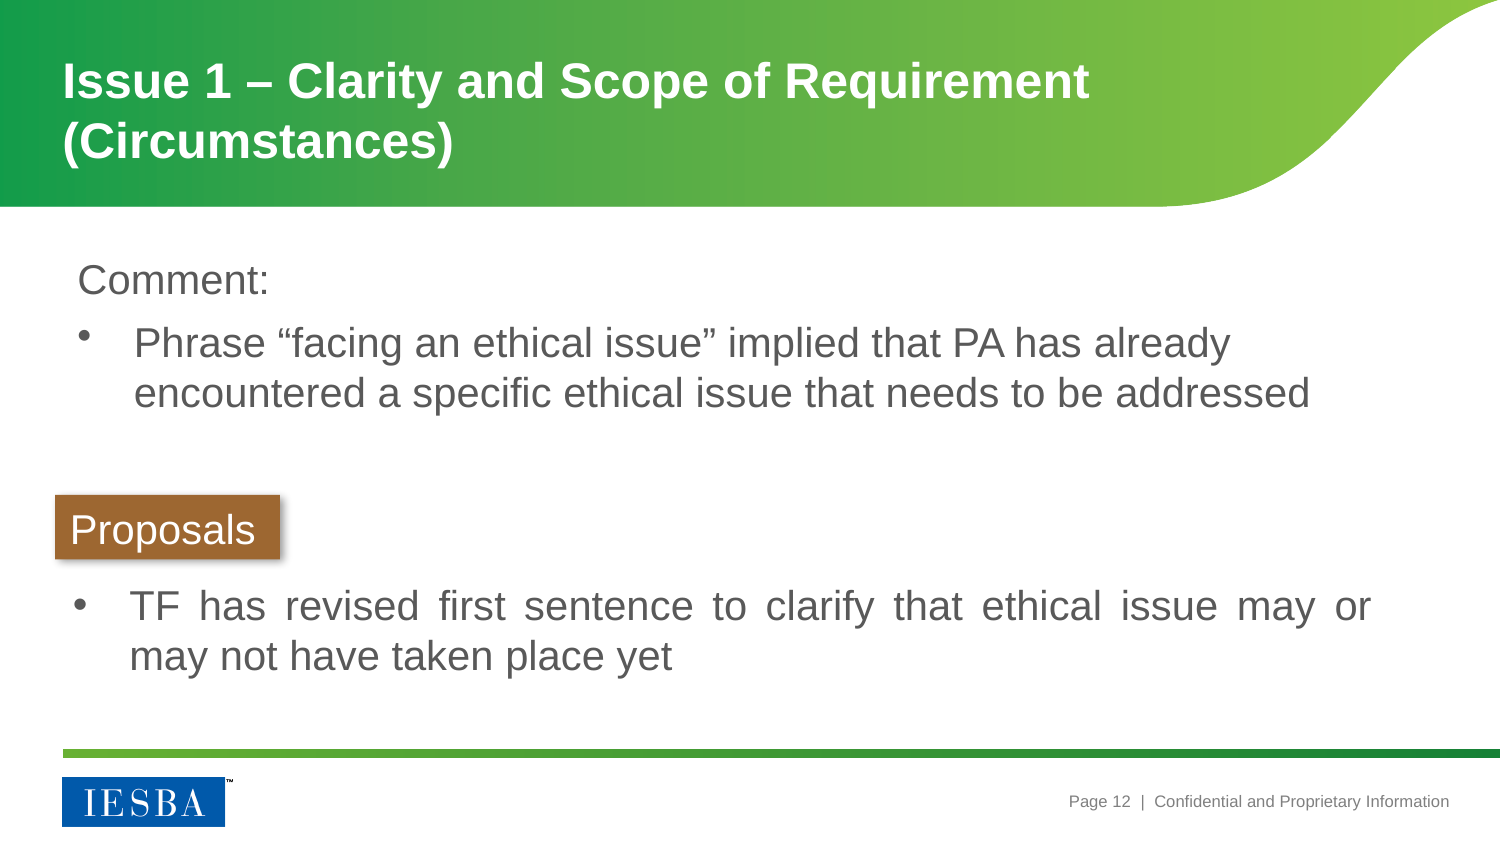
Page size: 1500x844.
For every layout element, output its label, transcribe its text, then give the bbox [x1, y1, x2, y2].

picture [0, 0, 1500, 207]
text_box Comment: Phrase “facing an ethical issue” implied that PA has already encountered a specific ethical issue that needs to be addressed [62, 245, 1450, 458]
text_box TF has revised first sentence to clarify that ethical issue may or may not have taken place yet [58, 571, 1388, 687]
picture [62, 777, 233, 827]
text_box Proposals [55, 494, 280, 560]
title Issue 1 – Clarity and Scope of Requirement (Circumstances) [62, 75, 1388, 142]
